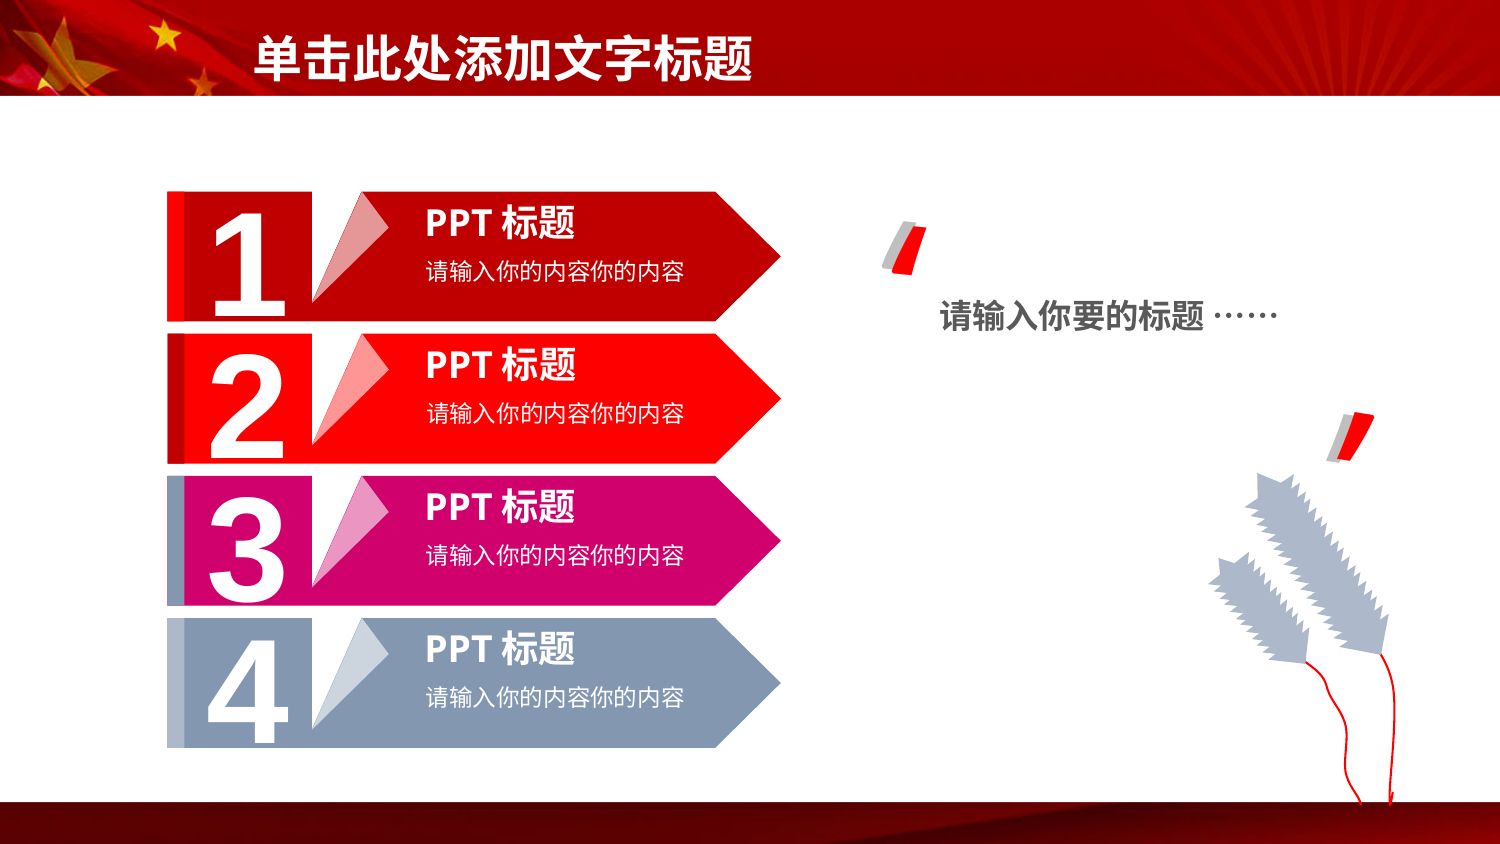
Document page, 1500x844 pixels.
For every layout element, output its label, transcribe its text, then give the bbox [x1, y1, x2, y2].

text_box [1318, 229, 1416, 491]
picture [0, 0, 1500, 95]
text_box 请输入你要的标题 …… [942, 267, 1318, 343]
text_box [1239, 454, 1395, 805]
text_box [844, 197, 942, 458]
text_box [167, 302, 782, 499]
text_box 单击此处添加文字标题 [238, 20, 768, 95]
picture [0, 803, 1500, 844]
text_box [167, 160, 781, 302]
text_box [167, 587, 781, 783]
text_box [167, 444, 781, 587]
